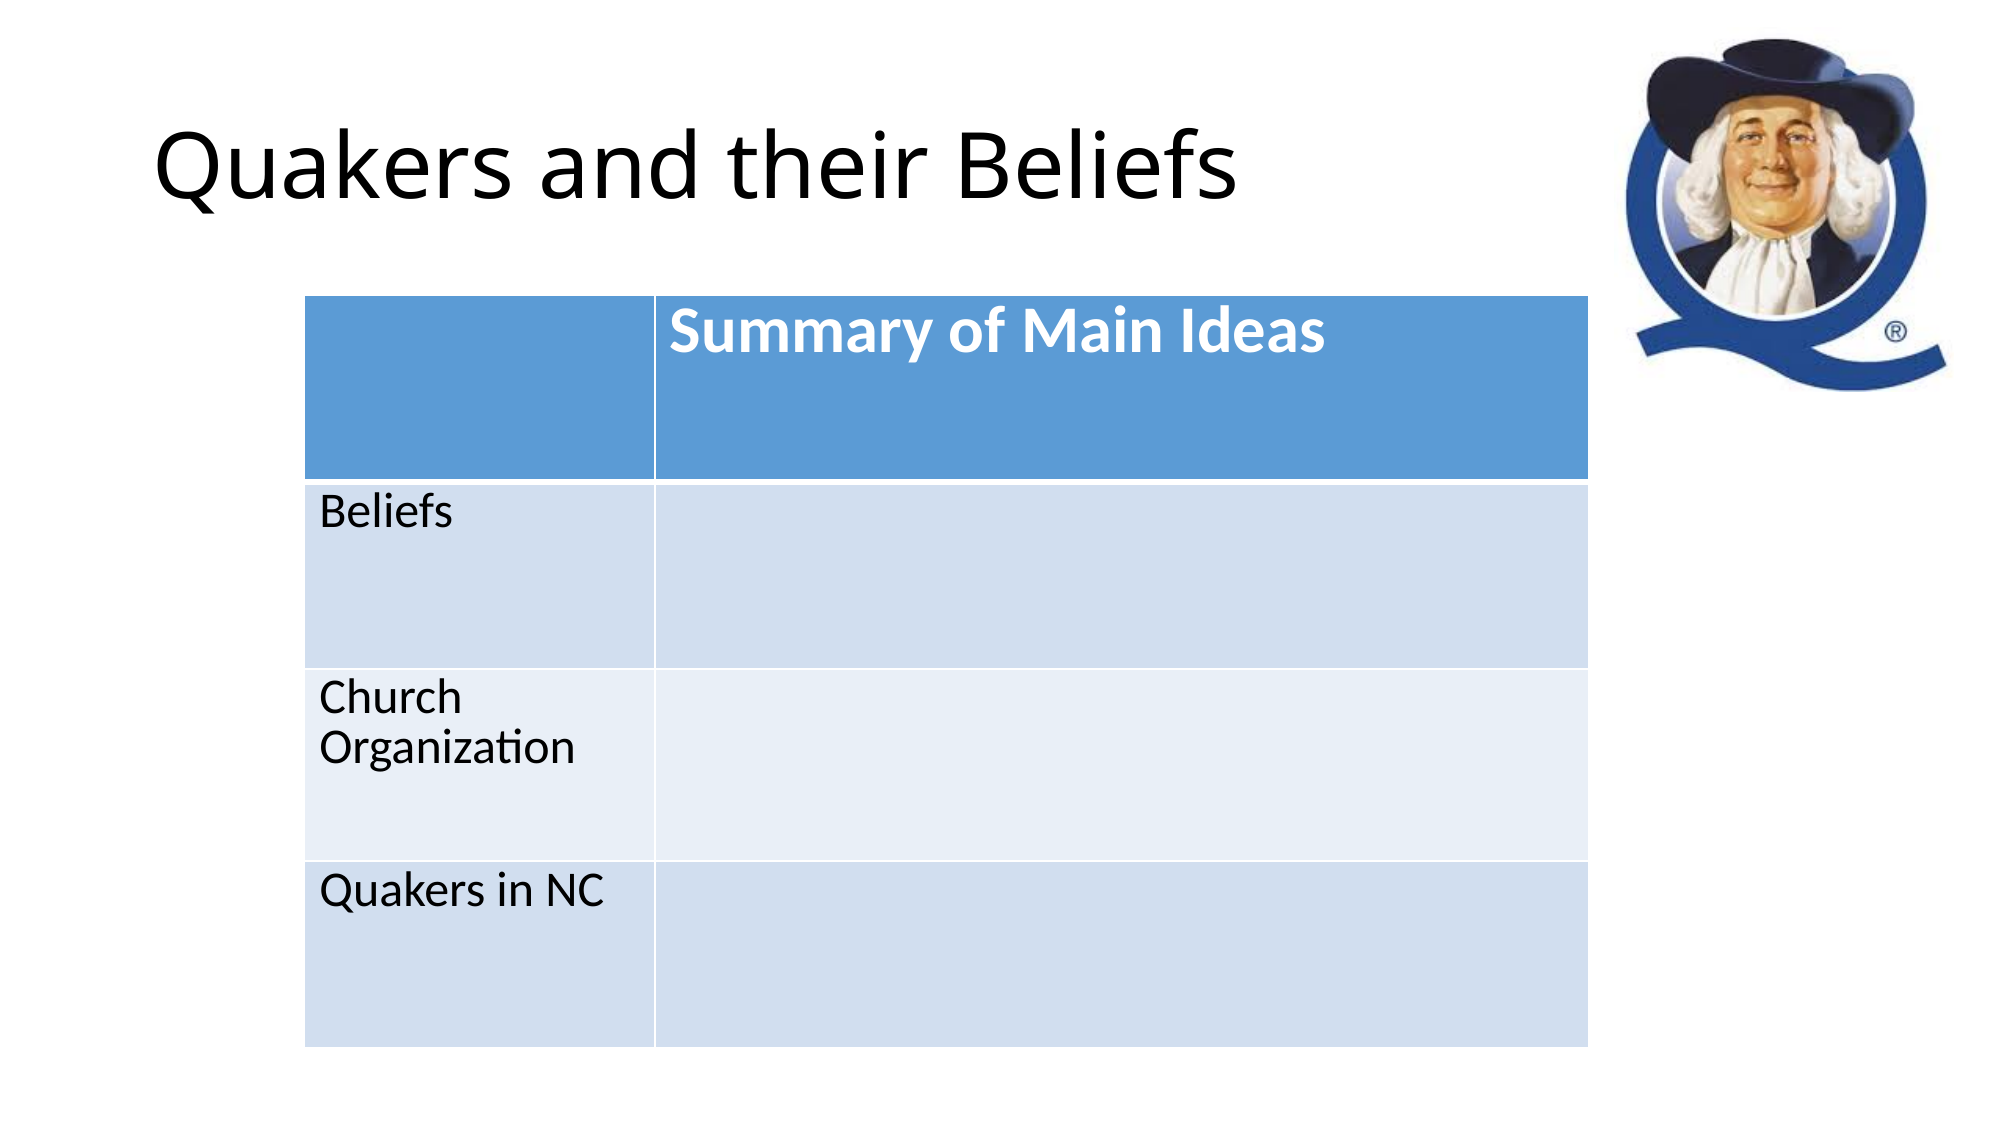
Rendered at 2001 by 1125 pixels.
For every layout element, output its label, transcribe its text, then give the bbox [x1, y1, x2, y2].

table_cell [656, 670, 1588, 860]
table_cell [656, 485, 1588, 668]
table_cell [656, 862, 1588, 1047]
table_header Summary of Main Ideas [656, 296, 1588, 479]
table_cell Church Organization [305, 670, 654, 860]
picture [1614, 27, 1954, 392]
table_cell Quakers in NC [305, 862, 654, 1047]
table_header [305, 296, 654, 479]
title Quakers and their Beliefs [137, 59, 1614, 278]
table_cell Beliefs [305, 485, 654, 668]
